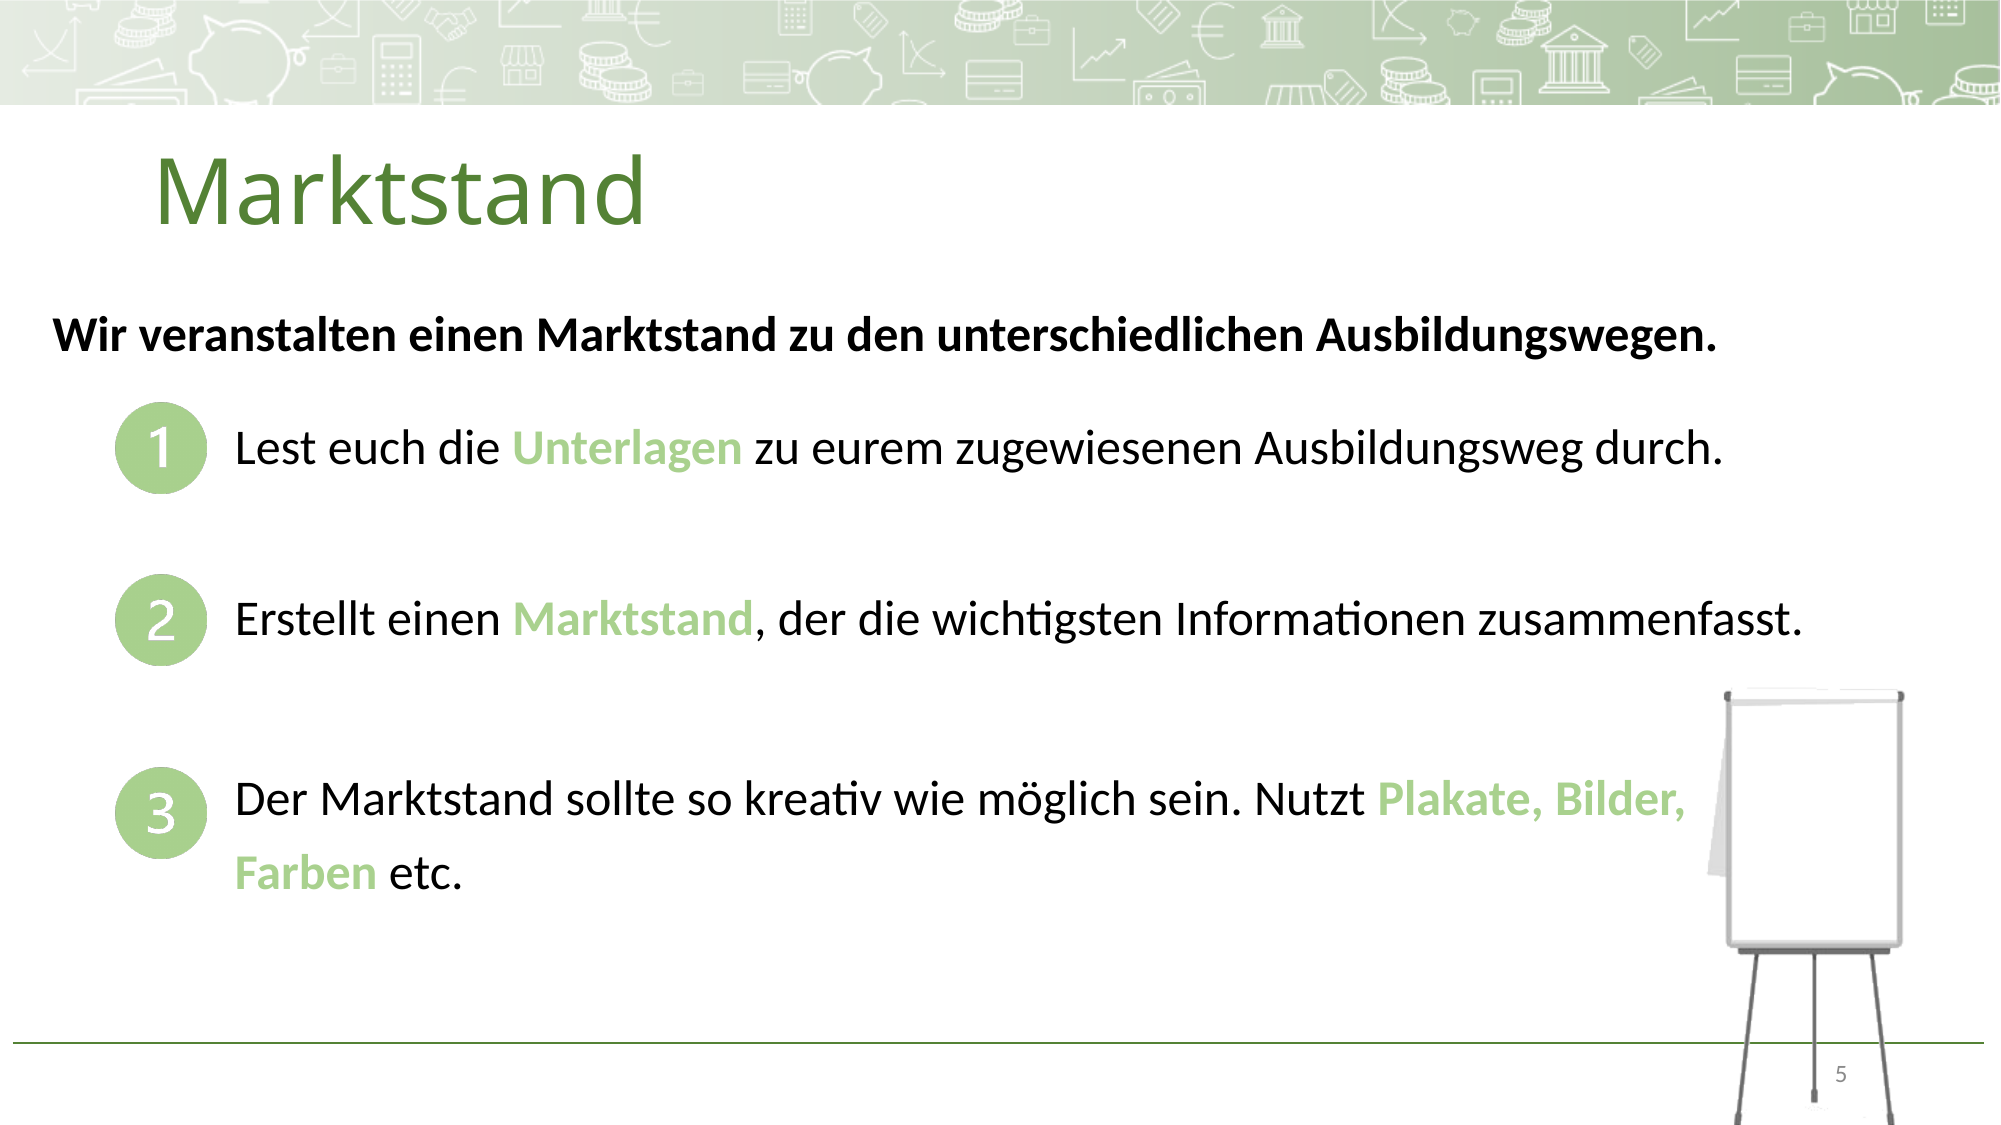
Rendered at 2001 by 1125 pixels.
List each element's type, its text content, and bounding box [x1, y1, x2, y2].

text_box Wir veranstalten einen Marktstand zu den unterschiedlichen Ausbildungswegen. [37, 293, 2000, 369]
list Lest euch die Unterlagen zu eurem zugewiesenen Ausbildungsweg durch. Erstellt einen Marktstand, der die wichtigsten Informationen zusammenfasst. Der Marktstand sollte so kreativ wie möglich sein. Nutzt Plakate, Bilder, Farben etc. [146, 414, 1871, 1125]
picture [1550, 647, 2000, 1125]
picture [103, 390, 219, 506]
title Marktstand [137, 111, 1863, 278]
picture [0, 0, 2000, 105]
picture [103, 755, 219, 871]
picture [103, 562, 219, 678]
